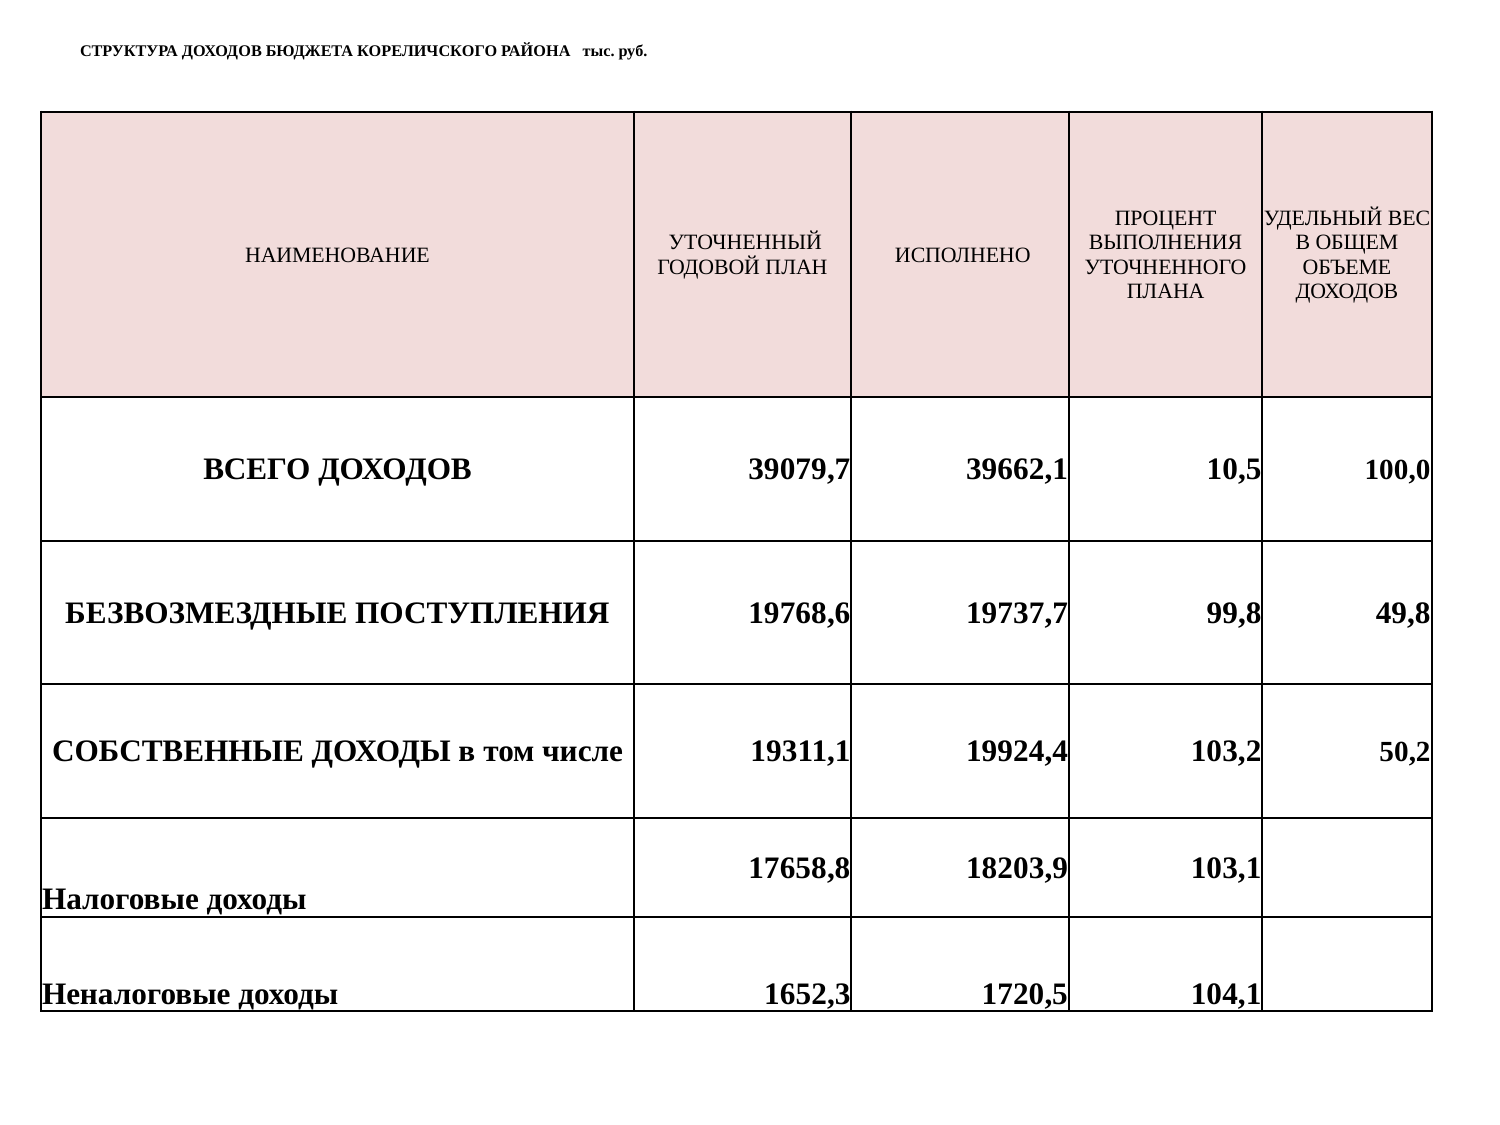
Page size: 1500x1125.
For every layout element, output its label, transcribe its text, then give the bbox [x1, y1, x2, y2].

table_cell 103,2 [1070, 685, 1261, 817]
table_cell [1263, 918, 1431, 1010]
table_cell 104,1 [1070, 918, 1261, 1010]
table_cell 10,5 [1070, 398, 1261, 540]
table_header ПРОЦЕНТ ВЫПОЛНЕНИЯ УТОЧНЕННОГО ПЛАНА [1070, 113, 1261, 396]
table_cell [1263, 819, 1431, 916]
table_cell 1652,3 [635, 918, 850, 1010]
table_cell 18203,9 [852, 819, 1068, 916]
table_cell 17658,8 [635, 819, 850, 916]
table_cell 19924,4 [852, 685, 1068, 817]
table_header УДЕЛЬНЫЙ ВЕС В ОБЩЕМ ОБЪЕМЕ ДОХОДОВ [1263, 113, 1431, 396]
table_cell ВСЕГО ДОХОДОВ [42, 398, 633, 540]
table_cell 19311,1 [635, 685, 850, 817]
table_cell БЕЗВОЗМЕЗДНЫЕ ПОСТУПЛЕНИЯ [42, 542, 633, 683]
table_header ИСПОЛНЕНО [852, 113, 1068, 396]
title СТРУКТУРА ДОХОДОВ БЮДЖЕТА КОРЕЛИЧСКОГО РАЙОНА тыс. руб. [64, 33, 1483, 68]
table_cell 49,8 [1263, 542, 1431, 683]
table_cell Налоговые доходы [42, 819, 633, 916]
table_cell СОБСТВЕННЫЕ ДОХОДЫ в том числе [42, 685, 633, 817]
table_cell 1720,5 [852, 918, 1068, 1010]
table_cell 103,1 [1070, 819, 1261, 916]
table_cell 39662,1 [852, 398, 1068, 540]
table_cell 39079,7 [635, 398, 850, 540]
table_cell 50,2 [1263, 685, 1431, 817]
table_cell Неналоговые доходы [42, 918, 633, 1010]
table_cell 99,8 [1070, 542, 1261, 683]
table_header УТОЧНЕННЫЙ ГОДОВОЙ ПЛАН [635, 113, 850, 396]
table_cell 19768,6 [635, 542, 850, 683]
table_header НАИМЕНОВАНИЕ [42, 113, 633, 396]
table_cell 19737,7 [852, 542, 1068, 683]
table_cell 100,0 [1263, 398, 1431, 540]
